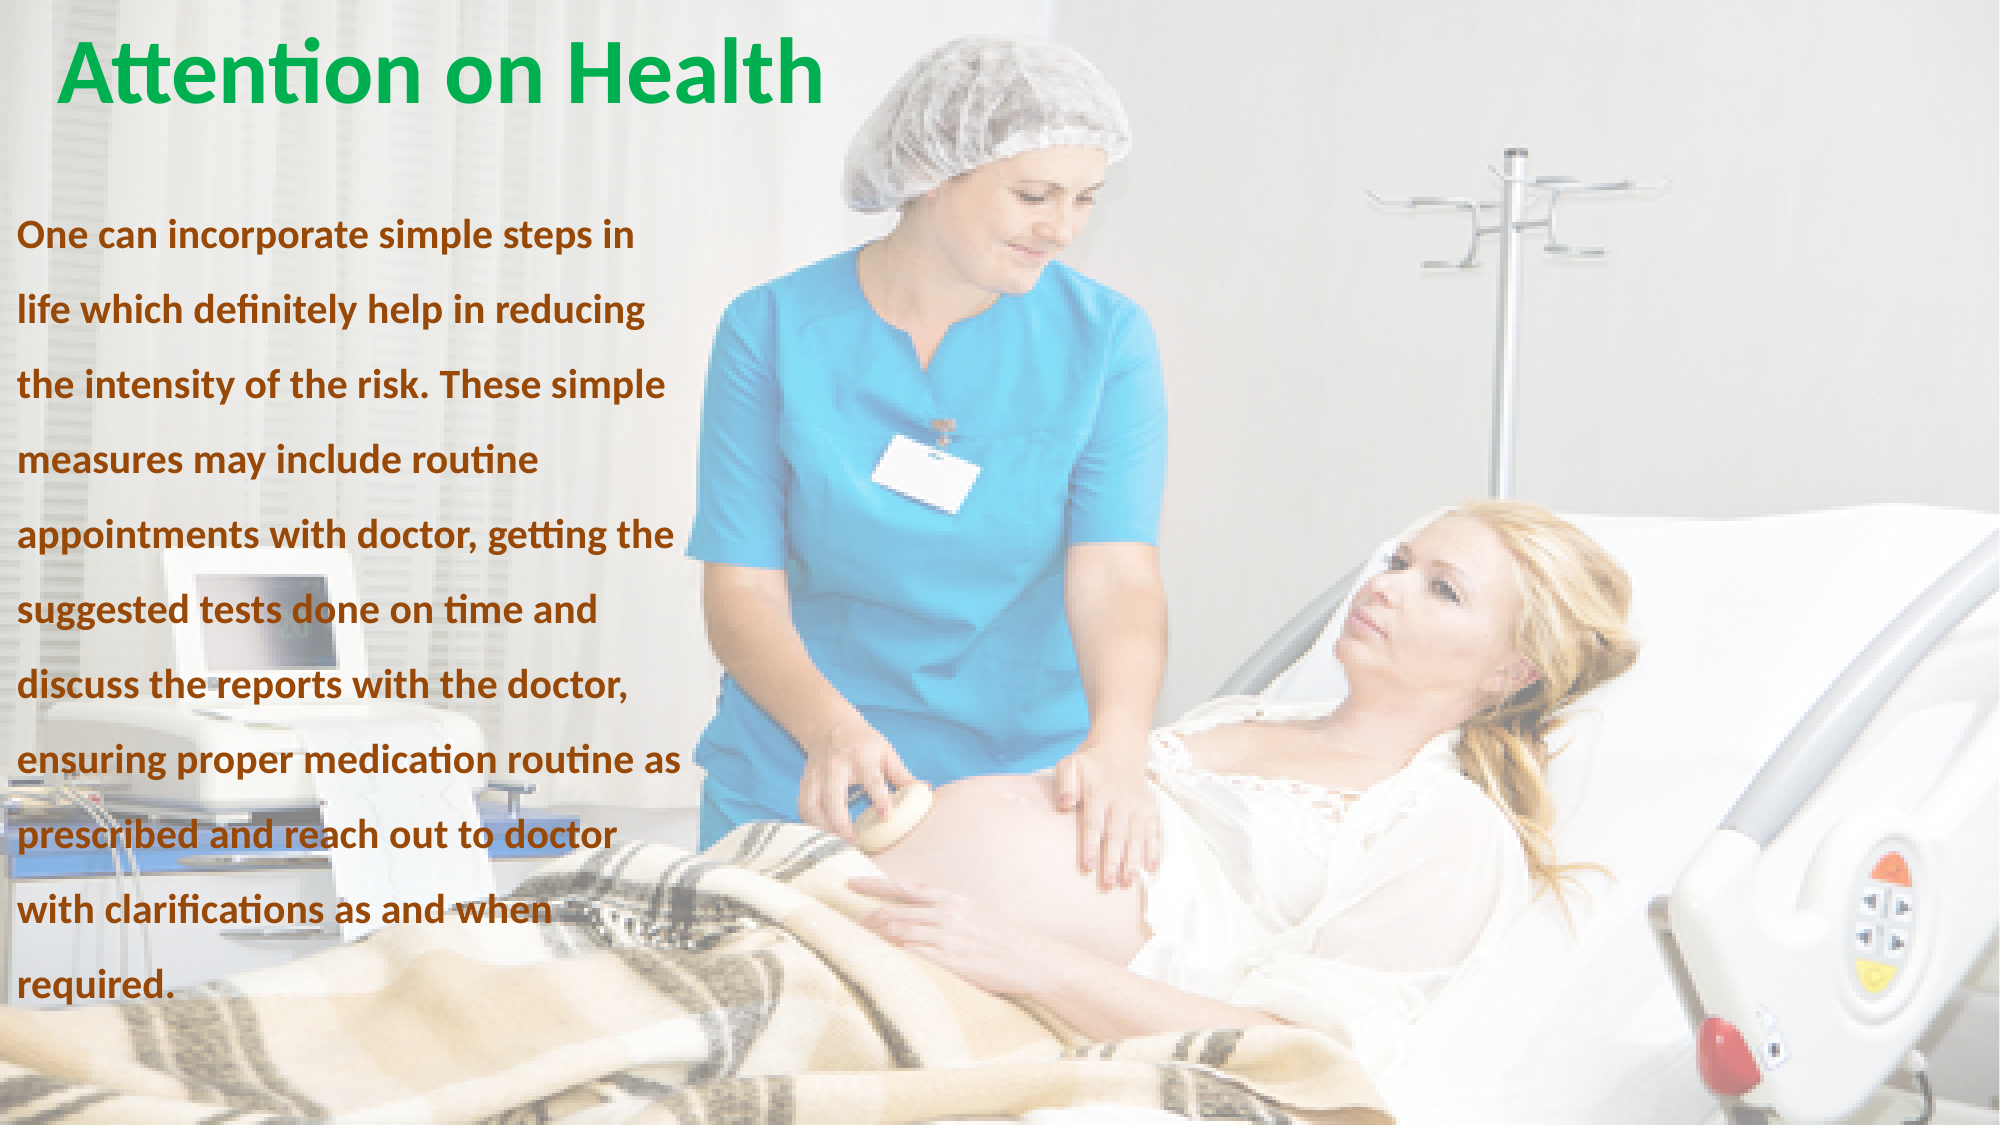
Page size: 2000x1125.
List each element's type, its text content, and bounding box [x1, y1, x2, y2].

text_box Attention on Health [42, 2, 841, 130]
text_box One can incorporate simple steps in life which definitely help in reducing the intensity of the risk. These simple measures may include routine appointments with doctor, getting the suggested tests done on time and discuss the reports with the doctor, ensuring proper medication routine as prescribed and reach out to doctor with clarifications as and when required. [2, 174, 700, 1015]
